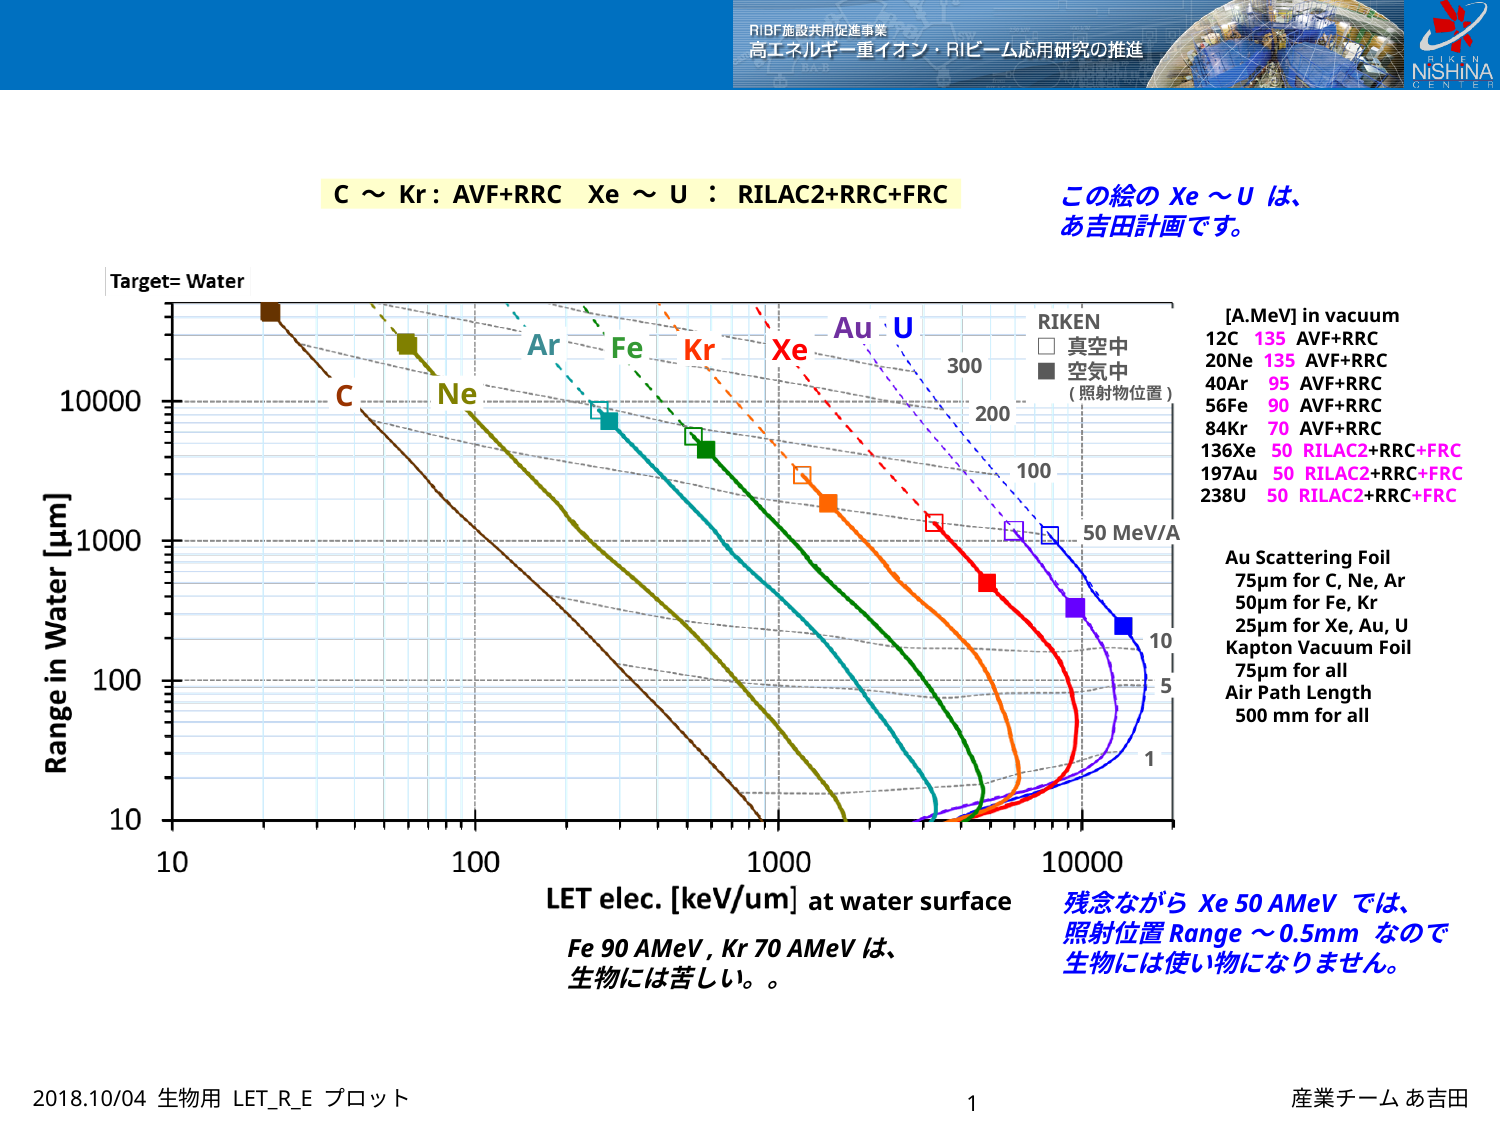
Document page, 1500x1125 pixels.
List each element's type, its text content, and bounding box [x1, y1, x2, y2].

text_box Fe 90 AMeV , Kr 70 AMeVは、 生物には苦しい。。 [561, 932, 917, 993]
text_box 残念ながら Xe 50 AMeV では、 照射位置Range～0.5mm なので 生物には使い物になりません。 [1056, 887, 1453, 978]
text_box C ～ Kr : AVF+RRC Xe ～ U ： RILAC2+RRC+FRC [320, 178, 962, 209]
picture [733, 0, 1404, 88]
picture [1413, 0, 1493, 88]
footer 産業チーム あ吉田 [1009, 1081, 1486, 1114]
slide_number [17, 1081, 621, 1114]
text_box [A.MeV] in vacuum 12C 135 AVF+RRC 20Ne 135 AVF+RRC 40Ar 95 AVF+RRC 56Fe 90 AVF+RRC 84Kr 70 AVF+RRC 136Xe 50 RILAC2+RRC+FRC 197Au 50 RILAC2+RRC+FRC 238U 50 RILAC2+RRC+FRC [1216, 304, 1470, 507]
picture [25, 266, 1211, 921]
text_box Au Scattering Foil 75μm for C, Ne, Ar 50μm for Fe, Kr 25μm for Xe, Au, U Kapton Vacuum Foil 75μm for all Air Path Length 500 mm for all [1219, 545, 1418, 726]
text_box この絵の Xe～U は、 あ吉田計画です。 [1052, 180, 1322, 241]
slide_number 1 [643, 1081, 994, 1114]
